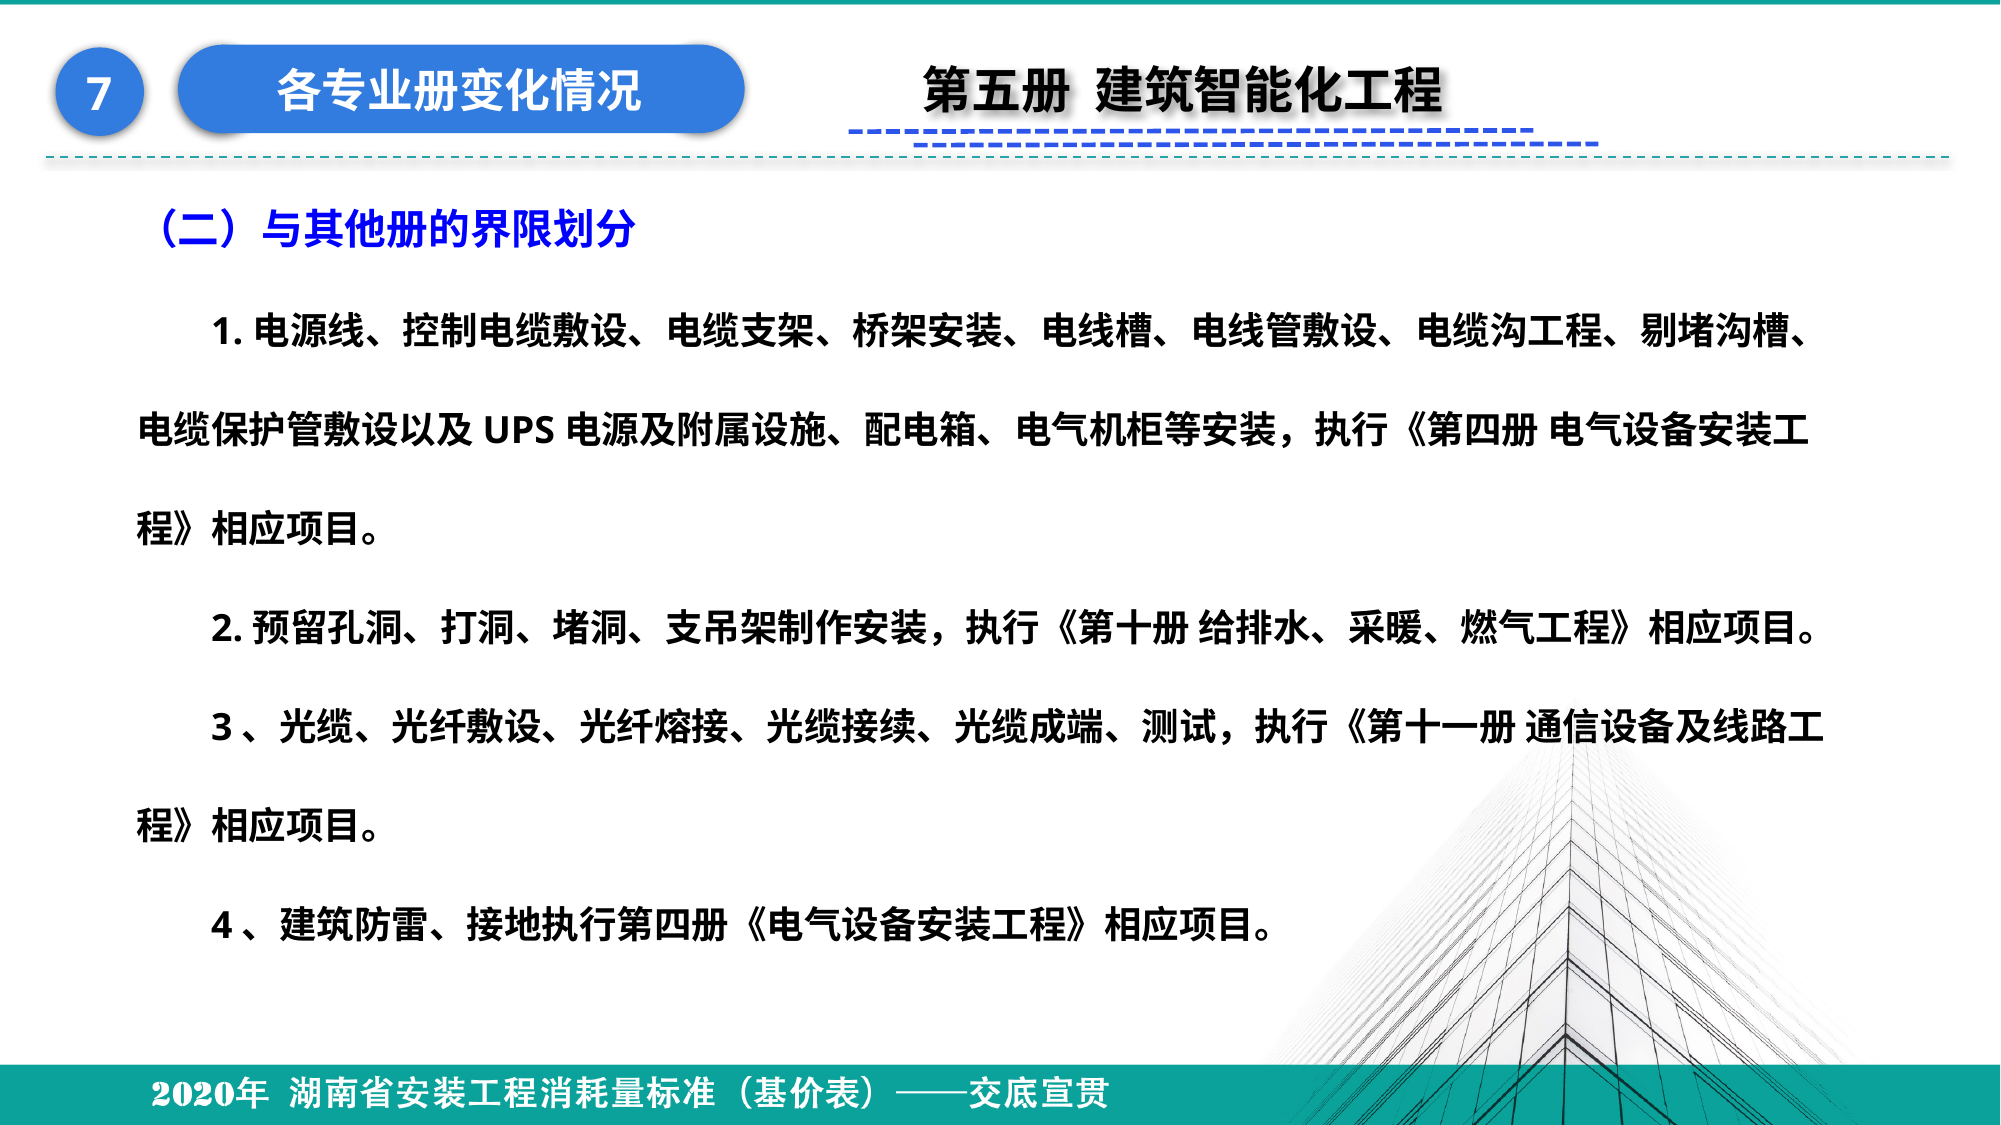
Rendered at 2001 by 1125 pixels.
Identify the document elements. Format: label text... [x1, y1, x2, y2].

picture [0, 0, 2001, 1125]
slide_number [1918, 0, 2000, 52]
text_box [45, 44, 1955, 158]
text_box （二）与其他册的界限划分 1.电源线、控制电缆敷设、电缆支架、桥架安装、电线槽、电线管敷设、电缆沟工程、剔堵沟槽、电缆保护管敷设以及UPS电源及附属设施、配电箱、电气机柜等安装，执行《第四册 电气设备安装工程》相应项目。 2.预留孔洞、打洞、堵洞、支吊架制作安装，执行《第十册 给排水、采暖、燃气工程》相应项目。 3、光缆、光纤敷设、光纤熔接、光缆接续、光缆成端、测试，执行《第十一册 通信设备及线路工程》相应项目。 4、建筑防雷、接地执行第四册《电气设备安装工程》相应项目。 [121, 158, 1864, 954]
